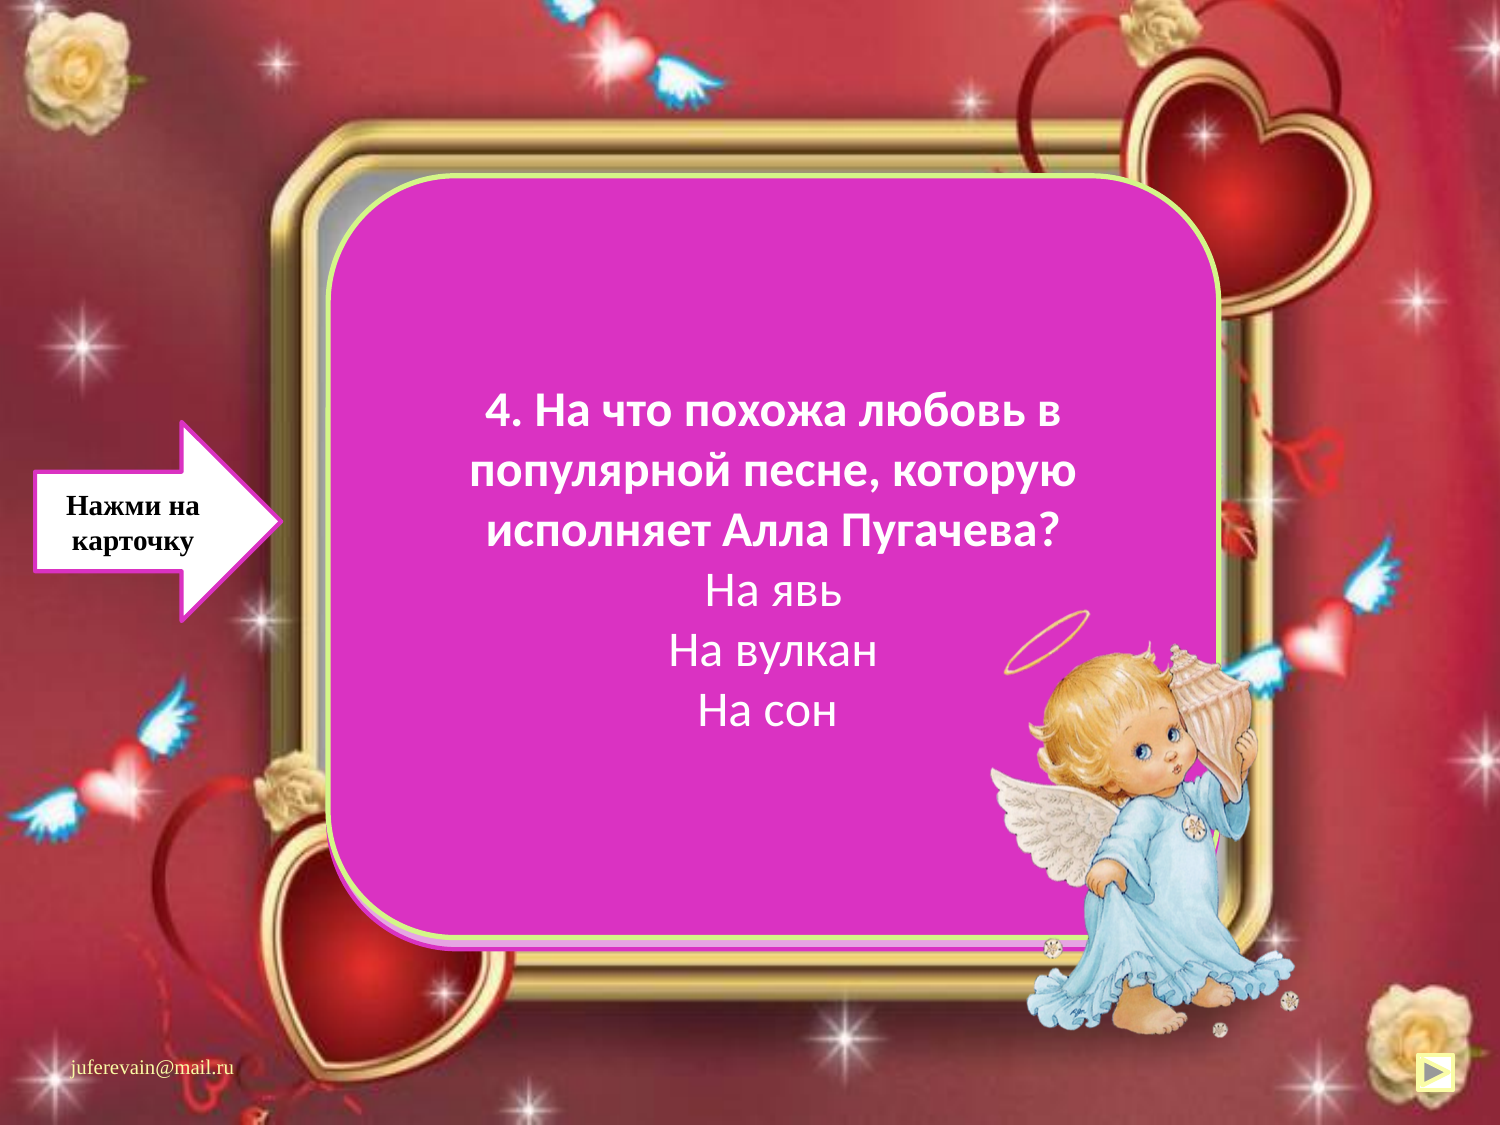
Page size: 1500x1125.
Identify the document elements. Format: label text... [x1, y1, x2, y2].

picture [0, 0, 1500, 1125]
text_box [326, 138, 1221, 951]
text_box [1416, 1053, 1455, 1092]
text_box Нажми на карточку [33, 419, 284, 624]
